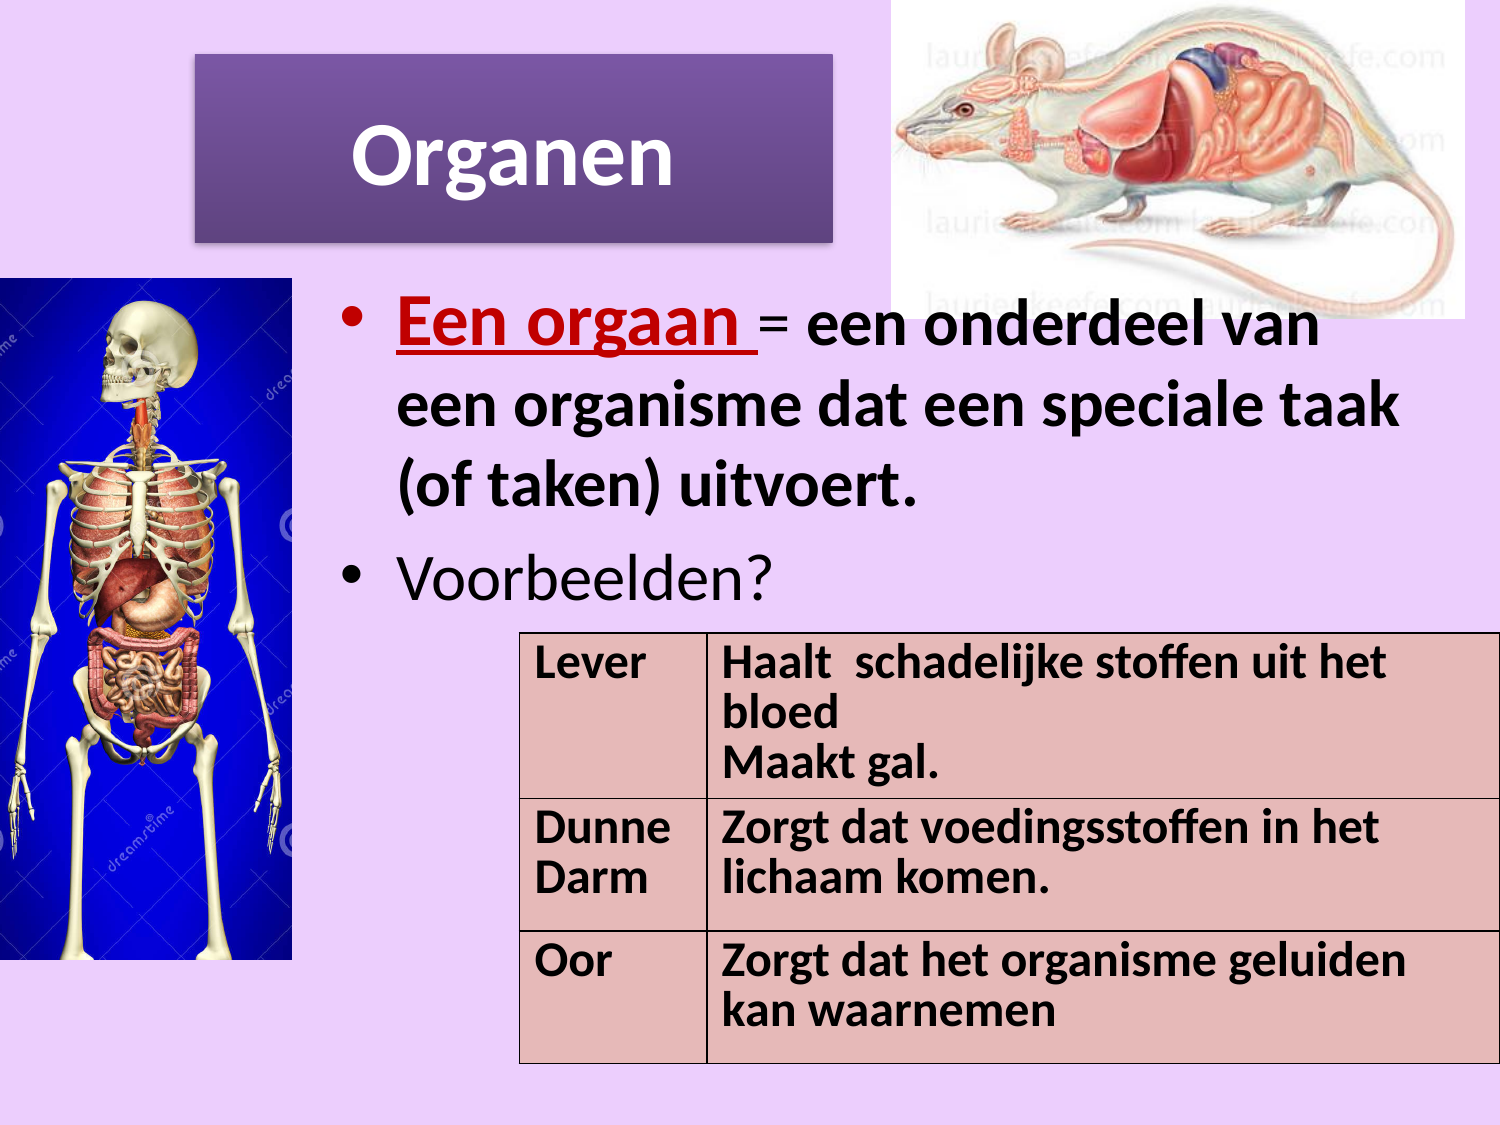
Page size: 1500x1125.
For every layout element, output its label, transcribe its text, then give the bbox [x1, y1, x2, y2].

list Een orgaan = een onderdeel van een organisme dat een speciale taak (of taken) uitvoert. Voorbeelden? [324, 262, 1425, 1005]
title Organen [194, 54, 833, 243]
table_cell Zorgt dat voedingsstoffen in het lichaam komen. [708, 799, 1499, 930]
table_cell Zorgt dat het organisme geluiden kan waarnemen [708, 932, 1499, 1063]
table_header Haalt schadelijke stoffen uit het bloed Maakt gal. [708, 634, 1499, 798]
picture [0, 278, 293, 960]
table_header Lever [520, 634, 706, 798]
table_cell Oor [520, 932, 706, 1063]
table_cell Dunne Darm [520, 799, 706, 930]
picture [891, 0, 1465, 319]
